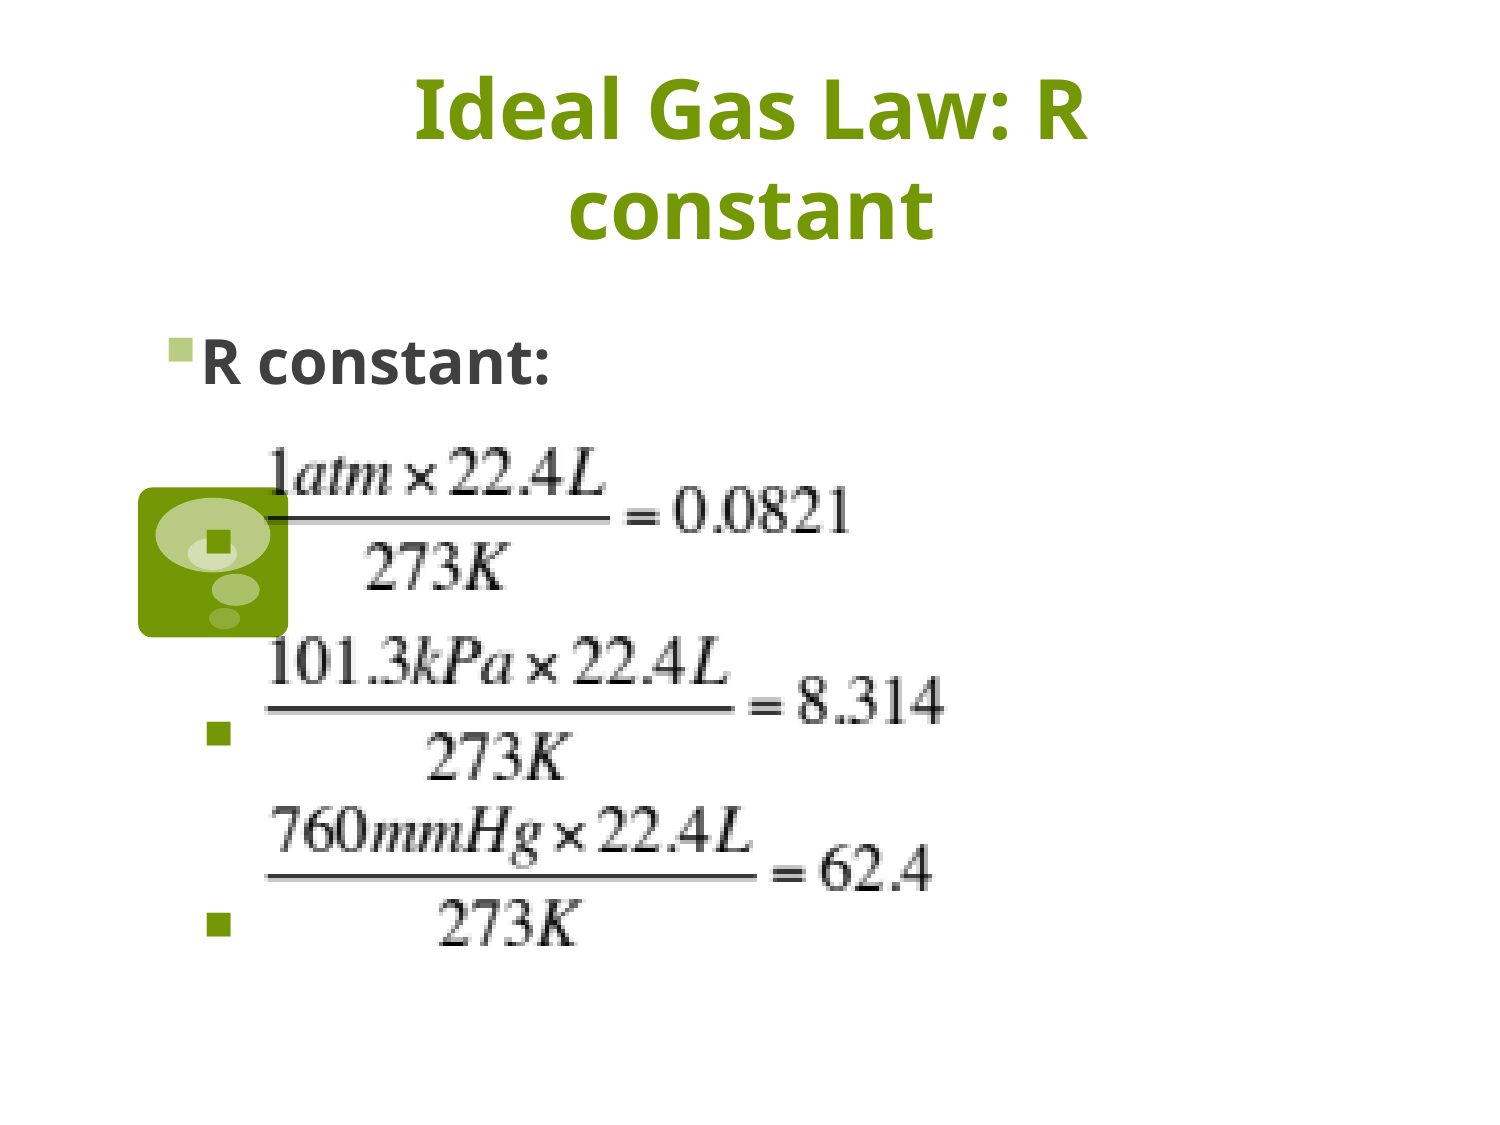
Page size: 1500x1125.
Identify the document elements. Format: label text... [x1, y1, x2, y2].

list R constant: [110, 314, 1374, 1040]
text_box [255, 614, 954, 786]
title Ideal Gas Law: R constant [208, 76, 1296, 264]
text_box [255, 426, 854, 596]
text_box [255, 784, 937, 952]
